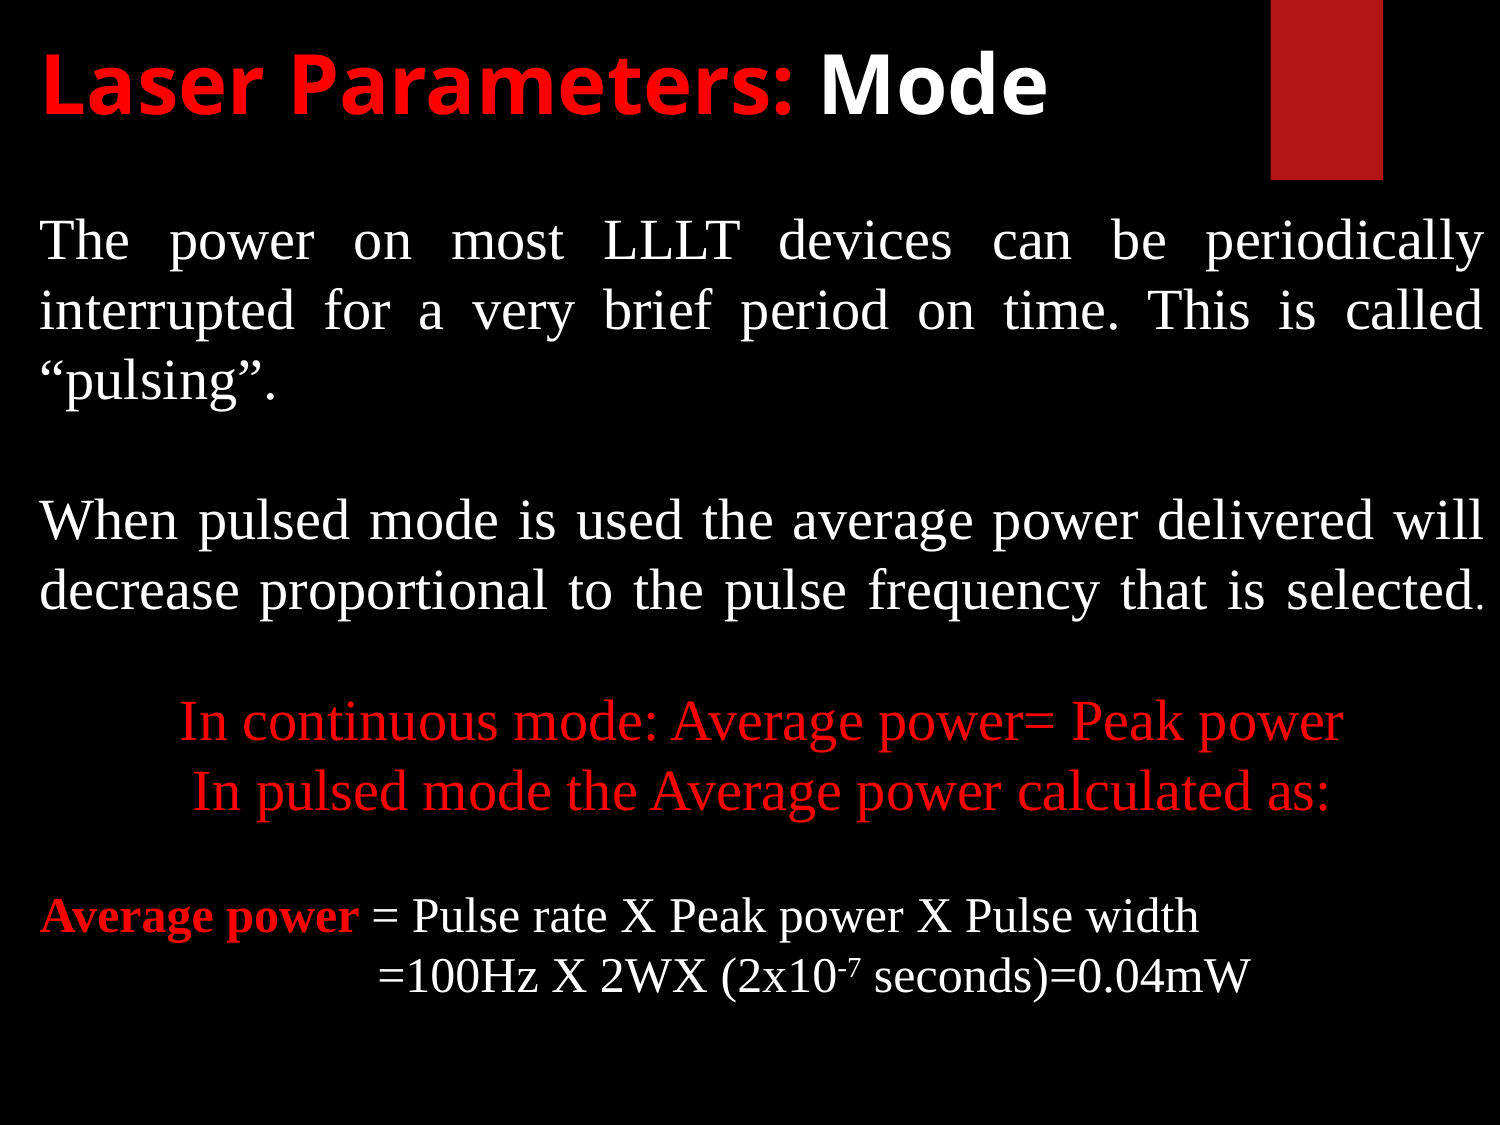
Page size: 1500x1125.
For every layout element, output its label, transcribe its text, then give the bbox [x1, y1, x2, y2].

text_box In continuous mode: Average power= Peak power In pulsed mode the Average power calculated as: Average power = Pulse rate X Peak power X Pulse width =100Hz X 2WX (2x10-7 seconds)=0.04mW [24, 674, 1500, 1070]
title Laser Parameters: Mode [24, 23, 1213, 137]
text_box The power on most LLLT devices can be periodically interrupted for a very brief period on time. This is called “pulsing”. When pulsed mode is used the average power delivered will decrease proportional to the pulse frequency that is selected. [24, 193, 1500, 674]
